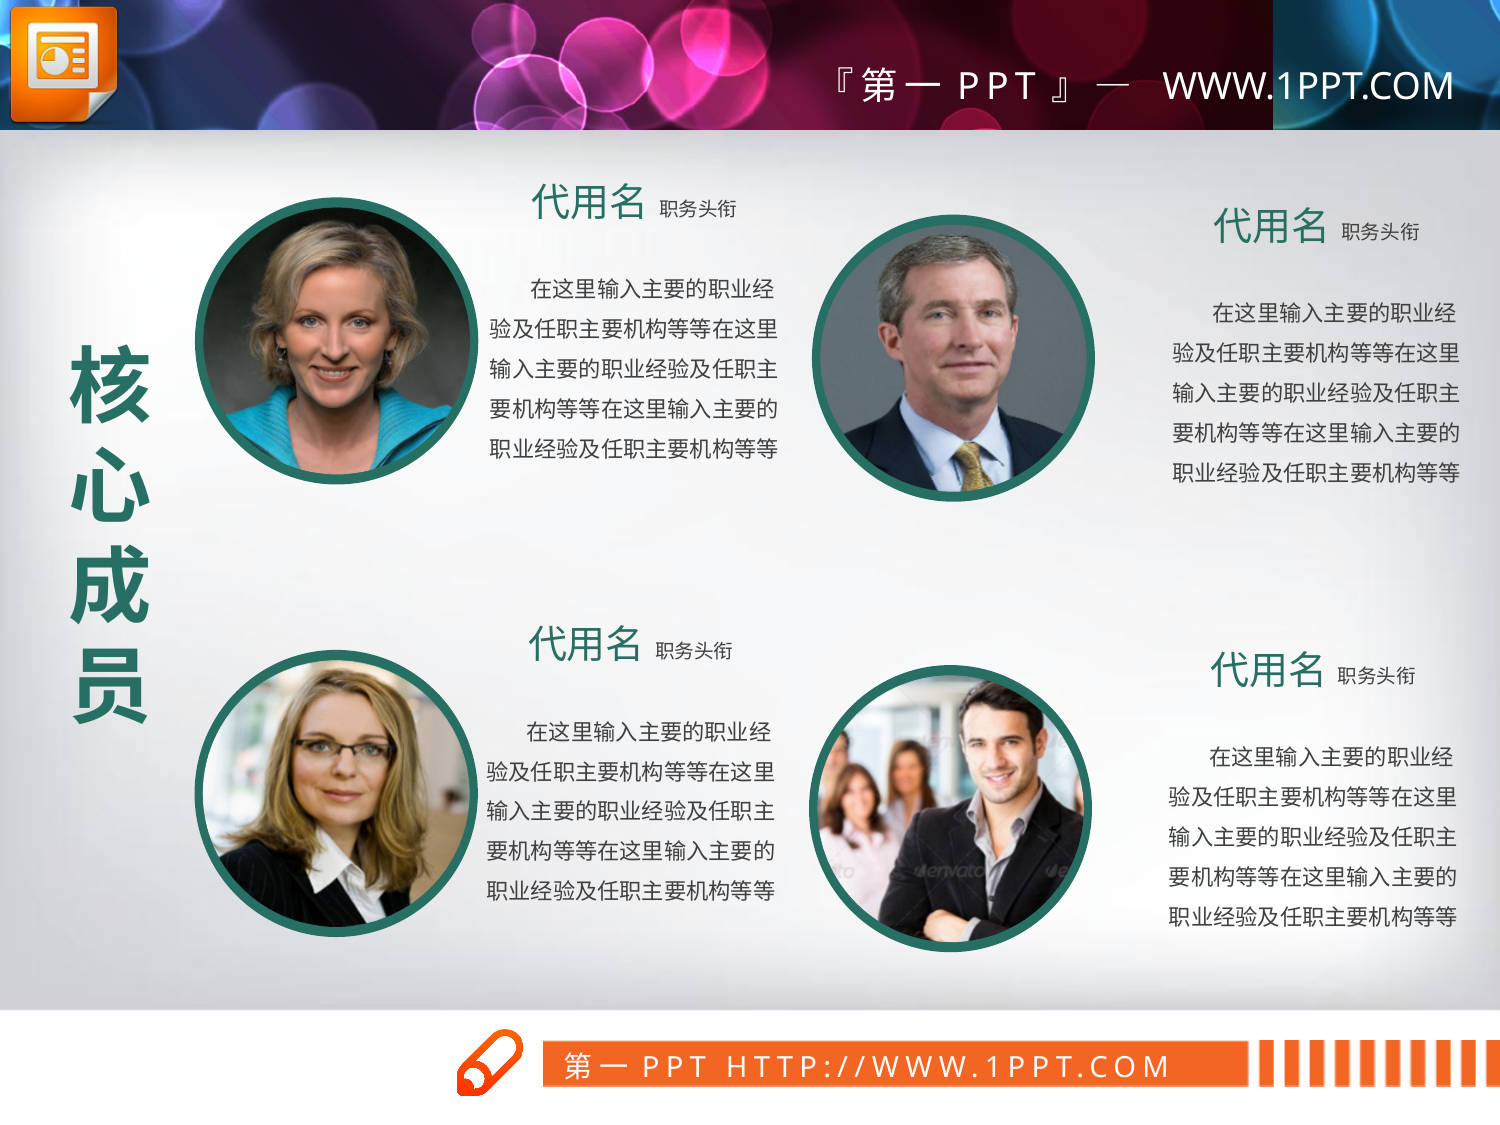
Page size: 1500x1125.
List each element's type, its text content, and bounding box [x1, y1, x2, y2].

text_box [811, 214, 1096, 502]
text_box 代用名 [1173, 191, 1371, 258]
text_box 代用名 [491, 167, 688, 235]
text_box 代用名 [487, 609, 685, 677]
text_box 在这里输入主要的职业经验及任职主要机构等等在这里输入主要的职业经验及任职主要机构等等在这里输入主要的职业经验及任职主要机构等等 [1149, 720, 1486, 980]
text_box 在这里输入主要的职业经验及任职主要机构等等在这里输入主要的职业经验及任职主要机构等等在这里输入主要的职业经验及任职主要机构等等 [1152, 276, 1489, 536]
text_box 职务头衔 [1317, 654, 1437, 698]
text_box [194, 649, 479, 938]
picture [543, 1040, 1500, 1087]
text_box 职务头衔 [1320, 210, 1441, 254]
text_box 代用名 [1170, 635, 1367, 702]
text_box 职务头衔 [638, 186, 759, 231]
text_box 在这里输入主要的职业经验及任职主要机构等等在这里输入主要的职业经验及任职主要机构等等在这里输入主要的职业经验及任职主要机构等等 [466, 694, 803, 954]
text_box 职务头衔 [634, 628, 755, 673]
picture [0, 0, 1500, 1012]
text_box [194, 197, 479, 485]
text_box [808, 664, 1093, 953]
text_box 在这里输入主要的职业经验及任职主要机构等等在这里输入主要的职业经验及任职主要机构等等在这里输入主要的职业经验及任职主要机构等等 [470, 252, 807, 512]
text_box 核心成员 [41, 326, 179, 741]
